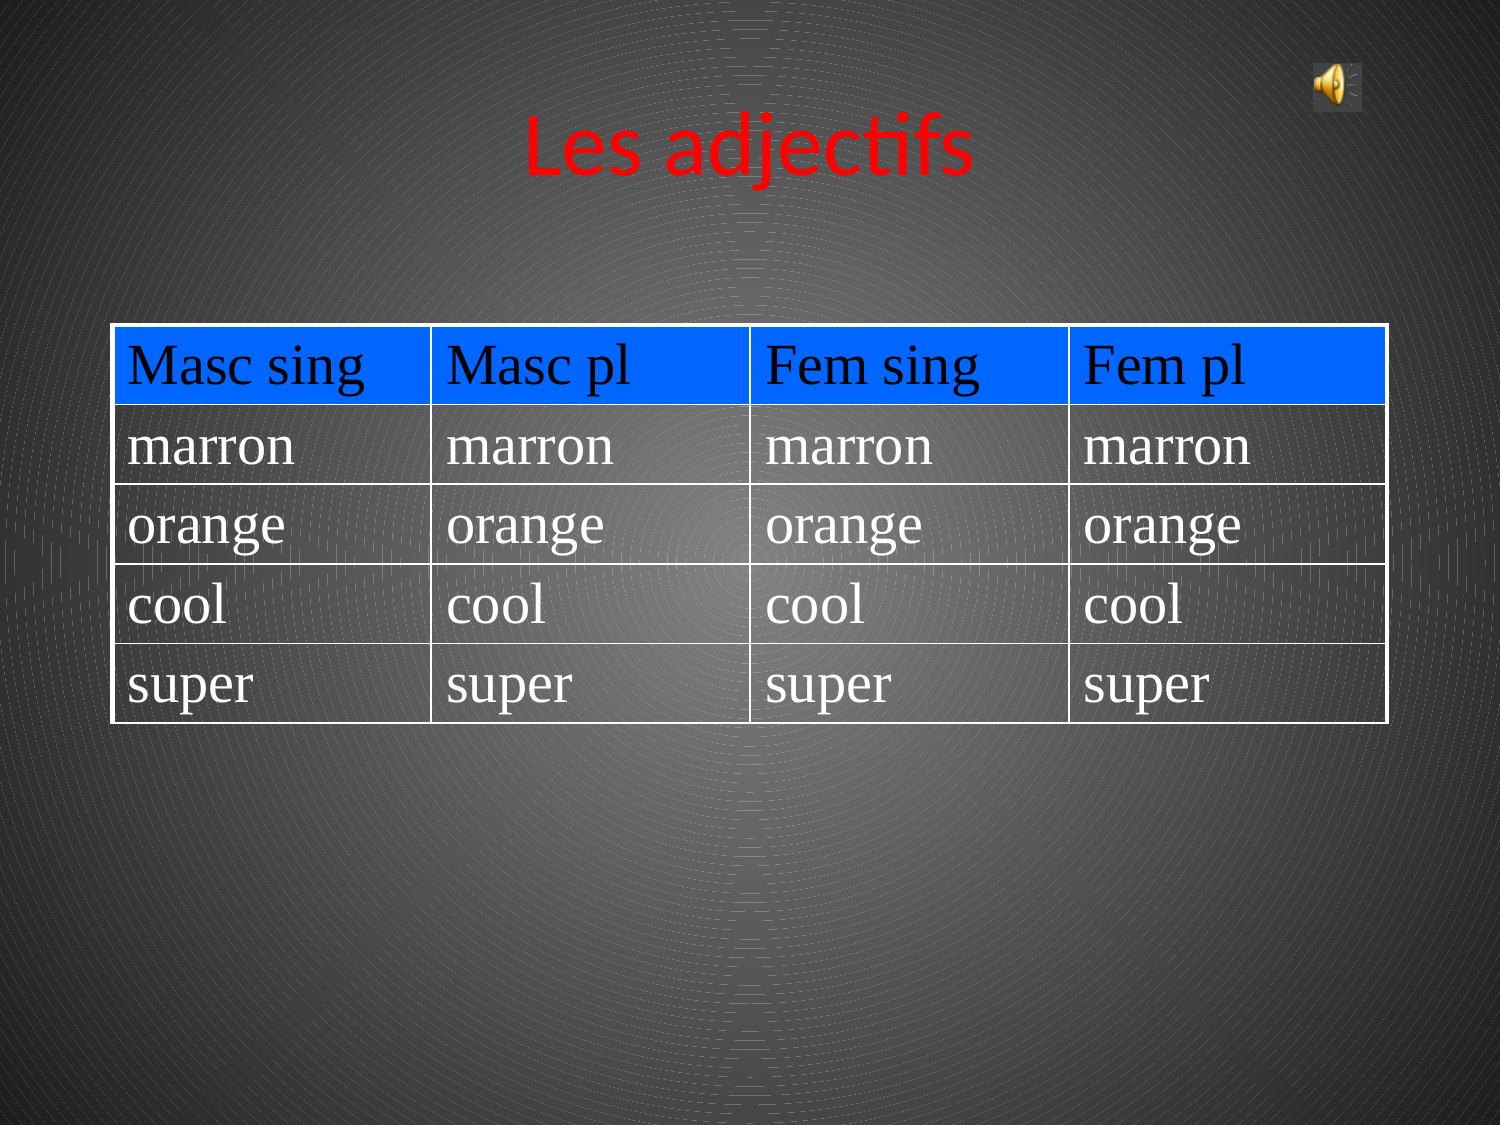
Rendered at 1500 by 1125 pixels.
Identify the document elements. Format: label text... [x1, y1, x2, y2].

table_cell cool [115, 565, 430, 643]
picture [1312, 62, 1363, 113]
table_cell marron [751, 405, 1068, 483]
table_cell marron [1070, 405, 1385, 483]
table_cell super [1070, 644, 1385, 722]
table_header Masc pl [432, 327, 749, 404]
table_cell orange [1070, 485, 1385, 563]
table_cell super [751, 644, 1068, 722]
title Les adjectifs [75, 45, 1425, 233]
table_cell orange [432, 485, 749, 563]
table_cell super [432, 644, 749, 722]
table_cell super [115, 644, 430, 722]
table_cell orange [751, 485, 1068, 563]
table_header Fem pl [1070, 327, 1385, 404]
table_cell cool [751, 565, 1068, 643]
table_cell cool [1070, 565, 1385, 643]
table_header Fem sing [751, 327, 1068, 404]
table_cell orange [115, 485, 430, 563]
table_header Masc sing [115, 327, 430, 404]
table_cell marron [115, 405, 430, 483]
table_cell cool [432, 565, 749, 643]
table_cell marron [432, 405, 749, 483]
